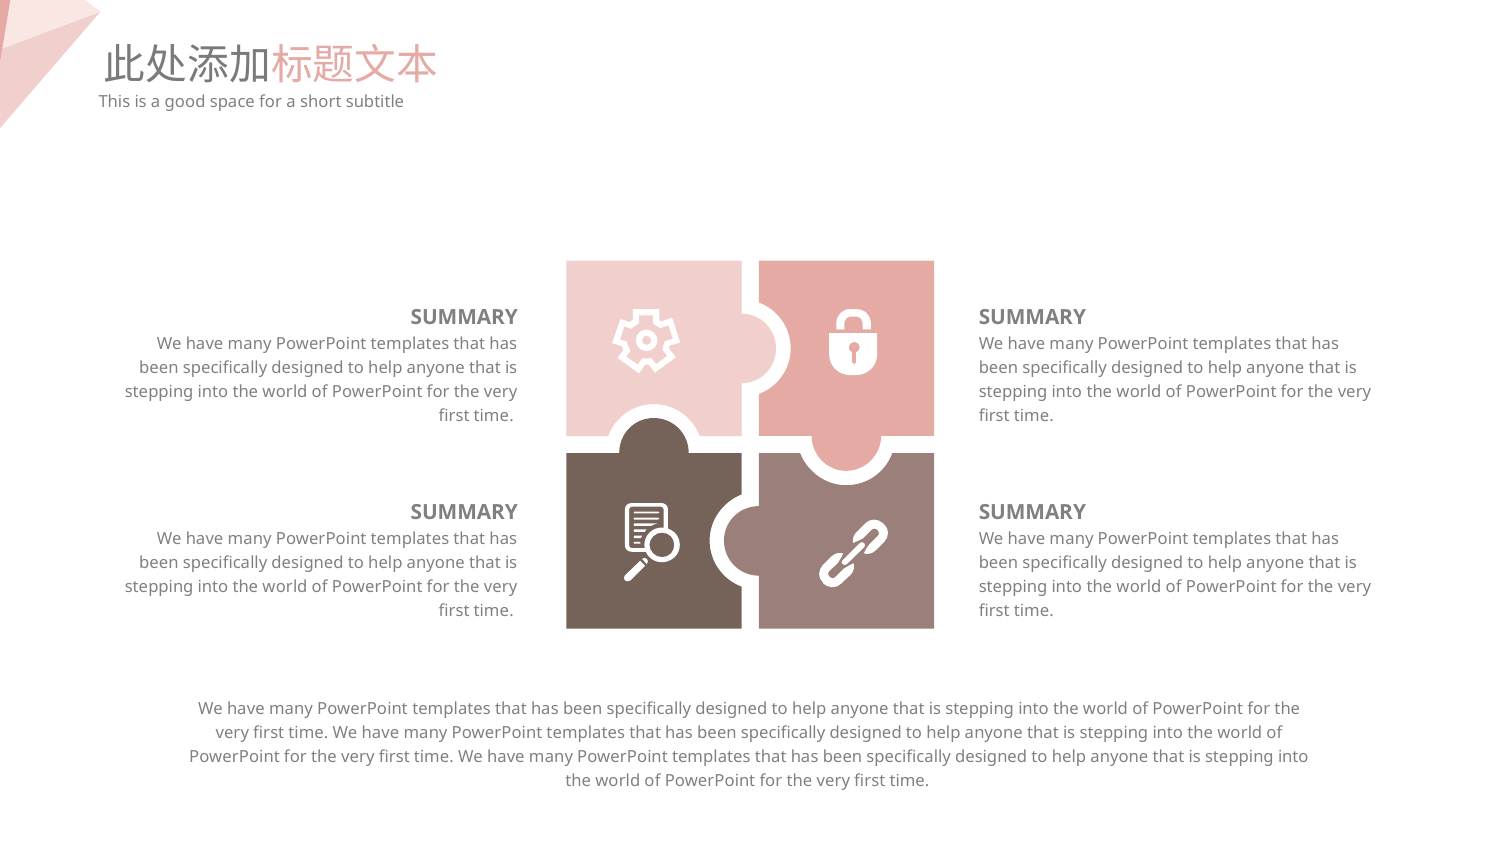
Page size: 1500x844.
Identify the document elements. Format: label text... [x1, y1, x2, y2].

text_box [829, 333, 878, 376]
text_box [633, 535, 643, 539]
text_box SUMMARY We have many PowerPoint templates that has been specifically designed to help anyone that is stepping into the world of PowerPoint for the very first time. [116, 298, 518, 425]
text_box SUMMARY We have many PowerPoint templates that has been specifically designed to help anyone that is stepping into the world of PowerPoint for the very first time. [978, 298, 1381, 425]
text_box [852, 519, 889, 554]
text_box SUMMARY We have many PowerPoint templates that has been specifically designed to help anyone that is stepping into the world of PowerPoint for the very first time. [978, 494, 1381, 620]
text_box [611, 309, 681, 374]
text_box [841, 542, 866, 565]
text_box [836, 309, 871, 330]
text_box [623, 557, 648, 582]
text_box [723, 453, 935, 629]
text_box [566, 418, 742, 629]
text_box [644, 527, 680, 563]
text_box [819, 552, 855, 588]
text_box [624, 503, 668, 552]
text_box SUMMARY We have many PowerPoint templates that has been specifically designed to help anyone that is stepping into the world of PowerPoint for the very first time. [116, 494, 518, 620]
text_box 此处添加标题文本 [104, 30, 454, 95]
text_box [0, 0, 101, 131]
text_box [758, 260, 935, 471]
text_box We have many PowerPoint templates that has been specifically designed to help anyone that is stepping into the world of PowerPoint for the very first time. We have many PowerPoint templates that has been specifically designed to help anyone that is stepping into the world of PowerPoint for the very first time. We have many PowerPoint templates that has been specifically designed to help anyone that is stepping into the world of PowerPoint for the very first time. [182, 693, 1317, 790]
text_box [566, 260, 776, 437]
text_box This is a good space for a short subtitle [104, 83, 420, 119]
